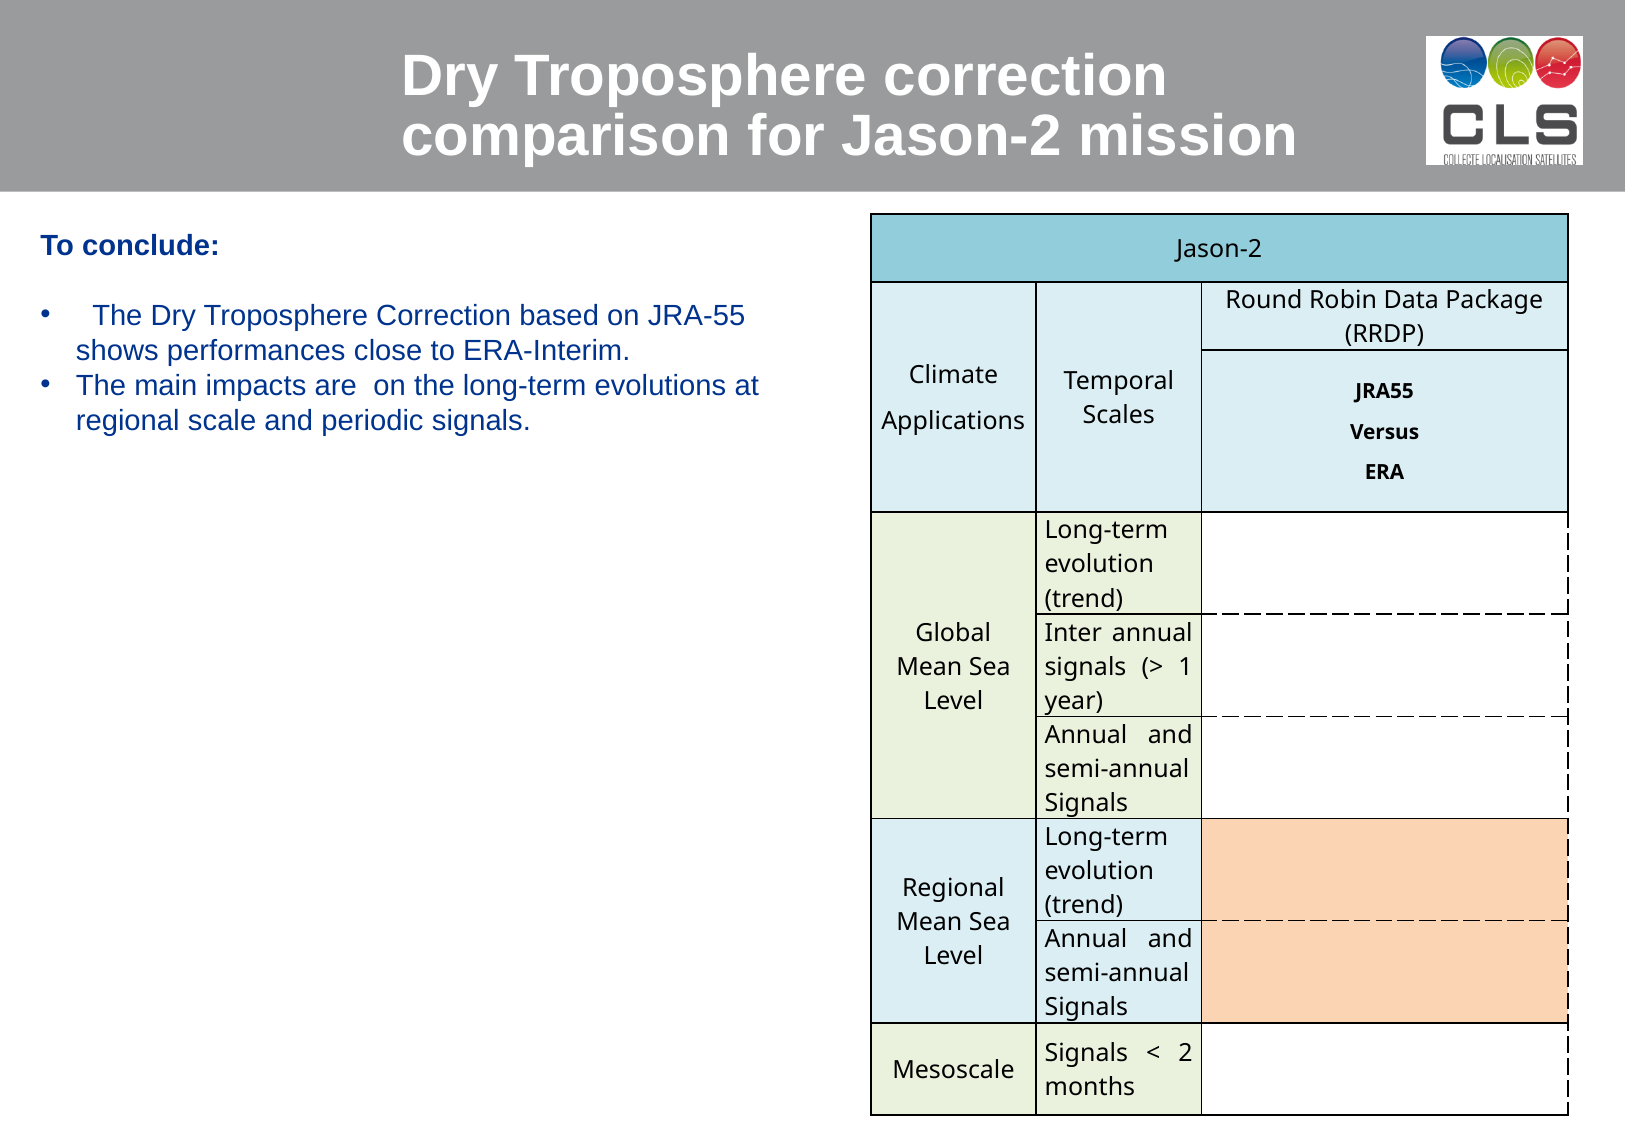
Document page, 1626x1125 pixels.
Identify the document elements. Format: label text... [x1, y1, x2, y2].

table_cell JRA55 Versus ERA [1202, 351, 1567, 511]
table_cell Inter annual signals (> 1 year) [1037, 615, 1201, 716]
table_cell Temporal Scales [1037, 283, 1201, 511]
table_header Jason-2 [872, 215, 1567, 281]
table_cell Mesoscale [872, 1024, 1035, 1114]
table_cell [1202, 614, 1568, 716]
table_cell Annual and semi-annual Signals [1037, 921, 1201, 1022]
table_cell Long-term evolution (trend) [1037, 819, 1201, 920]
table_cell Climate Applications [872, 283, 1035, 511]
table_cell Long-term evolution (trend) [1037, 513, 1201, 613]
table_cell Round Robin Data Package (RRDP) [1202, 283, 1567, 349]
table_cell Global Mean Sea Level [872, 513, 1035, 818]
table_cell Annual and semi-annual Signals [1037, 717, 1201, 818]
table_cell Signals < 2 months [1037, 1024, 1201, 1114]
table_cell [1202, 513, 1568, 614]
text_box To conclude: The Dry Troposphere Correction based on JRA-55 shows performances close to ERA-Interim. The main impacts are on the long-term evolutions at regional scale and periodic signals. [25, 219, 820, 1104]
table_cell [1202, 819, 1568, 921]
table_cell [1202, 1024, 1568, 1114]
picture [1426, 36, 1583, 165]
table_cell Regional Mean Sea Level [872, 819, 1035, 1022]
table_cell [1202, 716, 1568, 818]
text_box Dry Troposphere correction comparison for Jason-2 mission [386, 40, 1479, 172]
table_cell [1202, 921, 1568, 1022]
